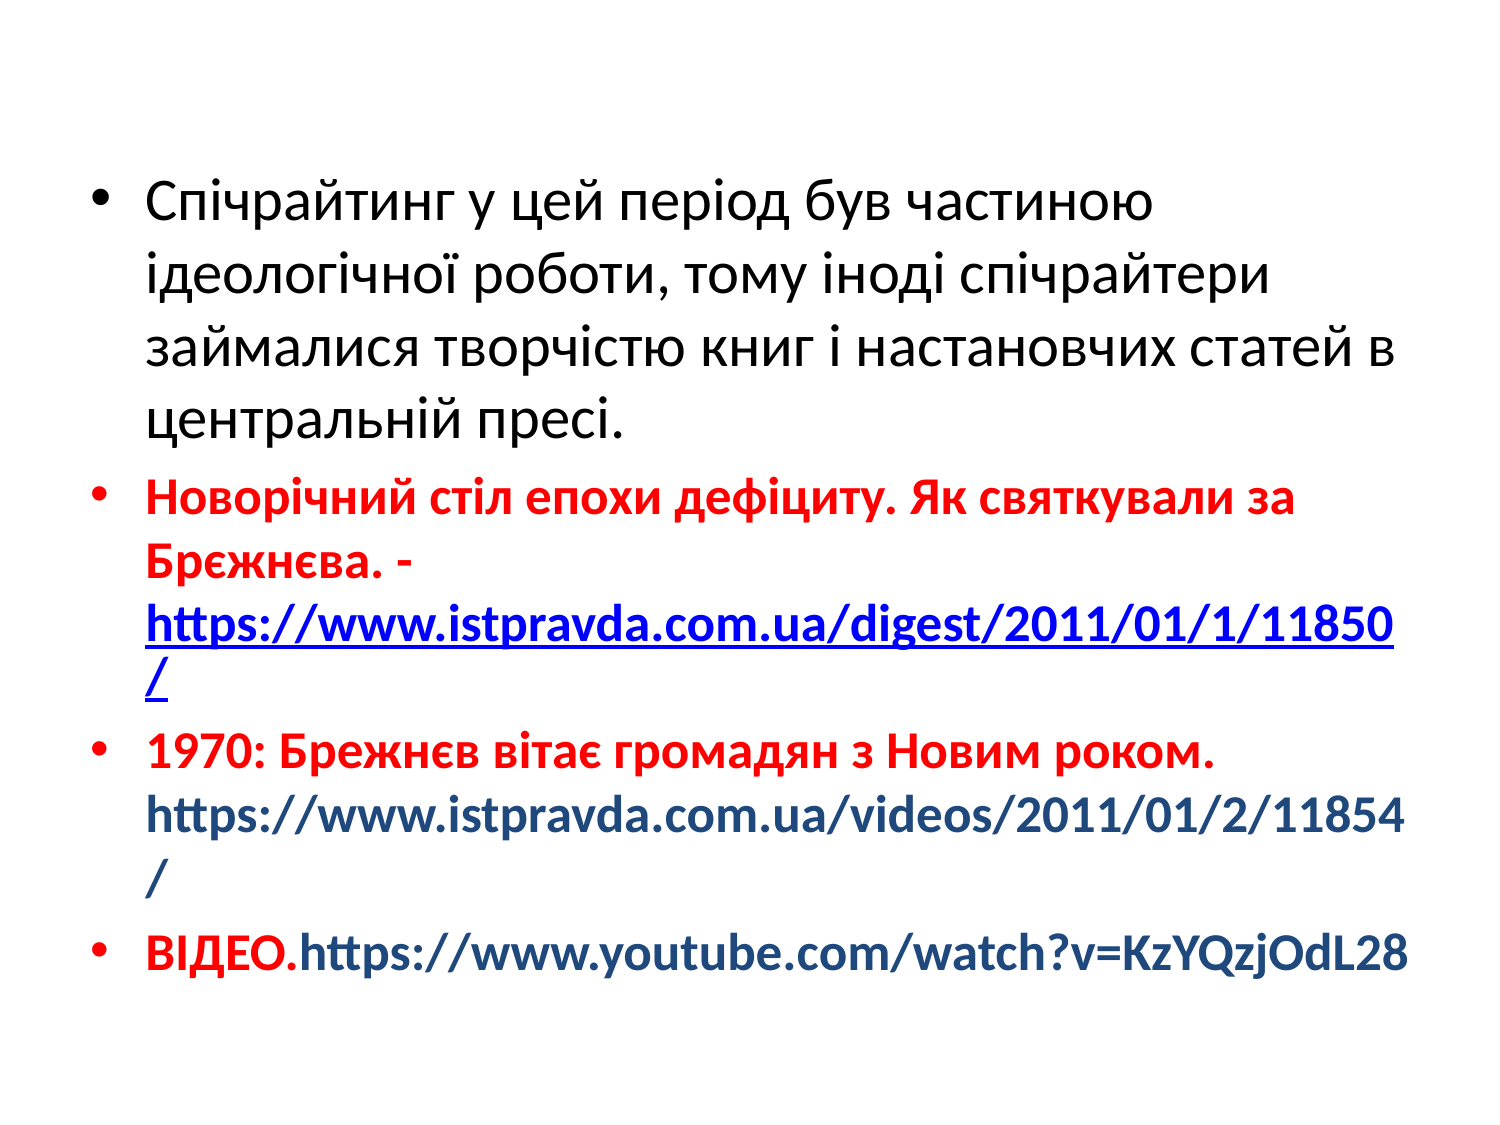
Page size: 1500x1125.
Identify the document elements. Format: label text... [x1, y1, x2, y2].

list Спічрайтинг у цей період був частиною ідеологічної роботи, тому іноді спічрайтери займалися творчістю книг і настановчих статей в центральній пресі. Новорічний стіл епохи дефіциту. Як святкували за Брєжнєва. - https://www.istpravda.com.ua/digest/2011/01/1/11850/ 1970: Брежнєв вітає громадян з Новим роком. https://www.istpravda.com.ua/videos/2011/01/2/11854/ ВІДЕО.https://www.youtube.com/watch?v=KzYQzjOdL28 [75, 152, 1425, 1005]
